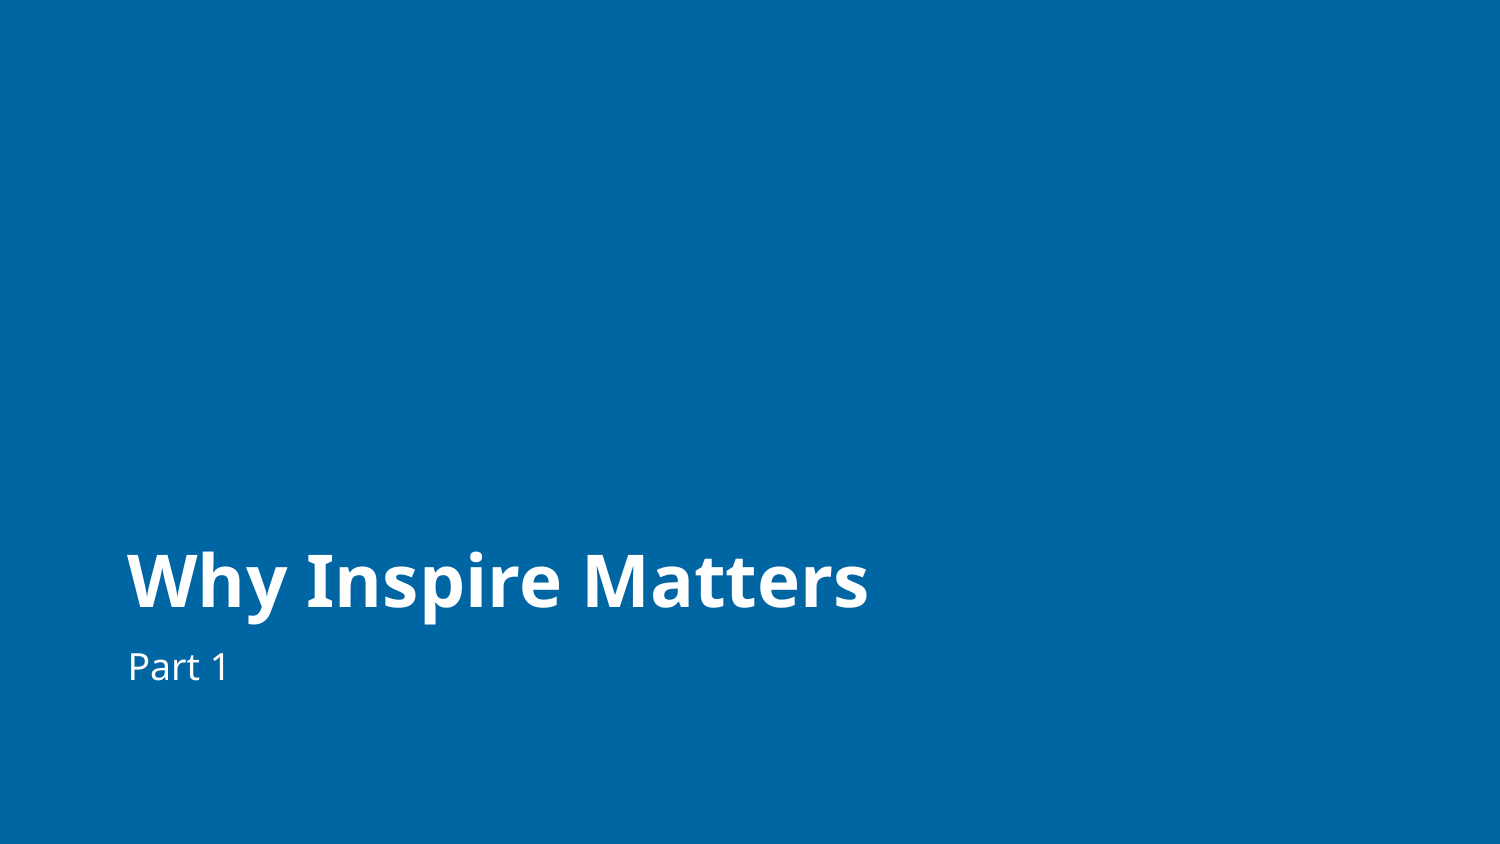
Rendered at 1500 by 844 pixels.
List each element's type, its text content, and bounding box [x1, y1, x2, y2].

subtitle Part 1 [112, 628, 1068, 758]
title Why Inspire Matters [112, 447, 1068, 628]
